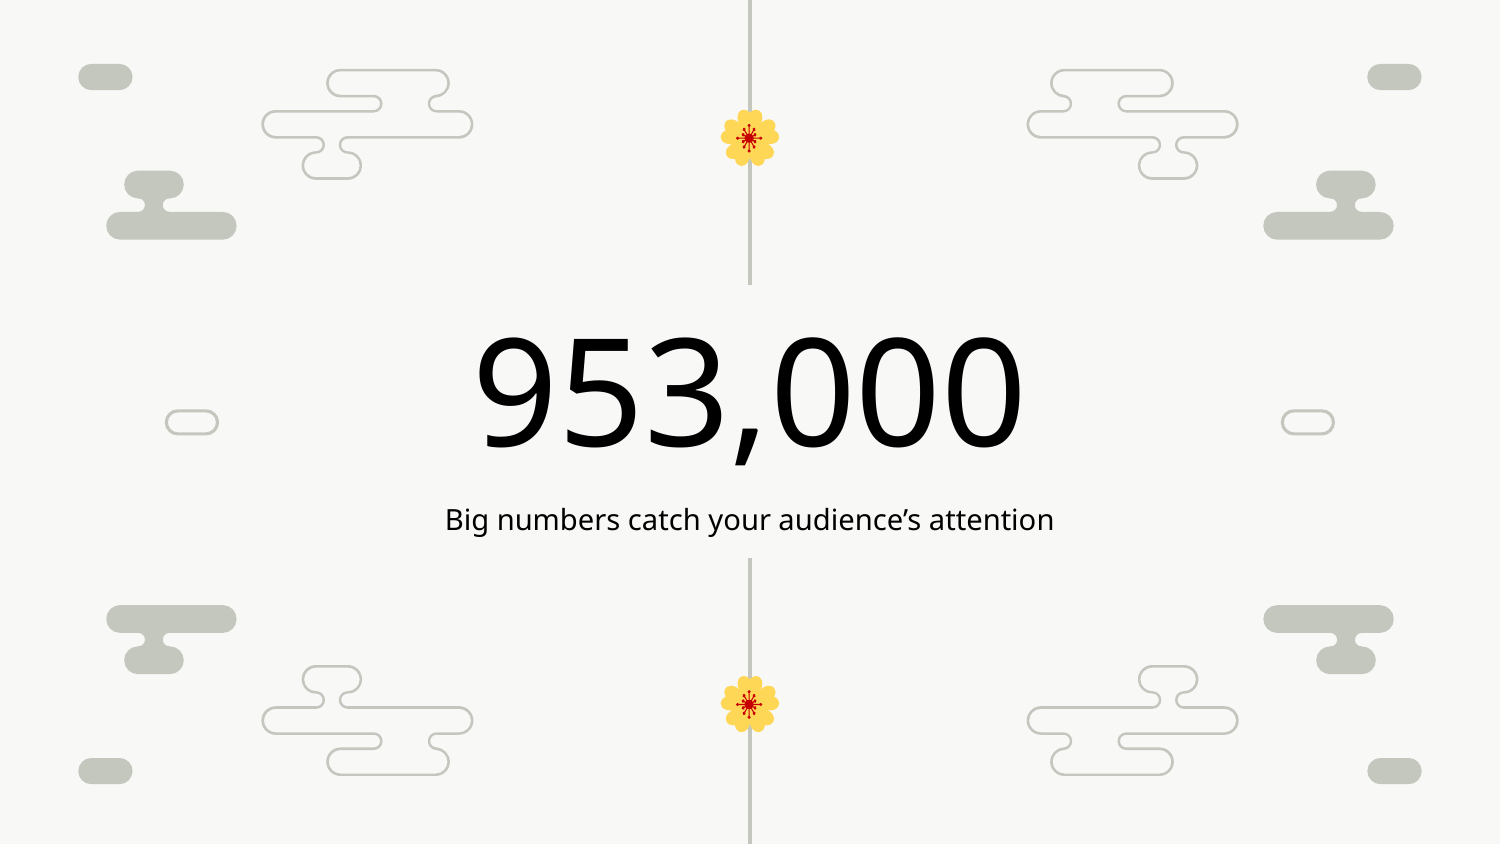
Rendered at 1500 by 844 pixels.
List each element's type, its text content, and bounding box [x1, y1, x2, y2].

text_box [1026, 68, 1239, 180]
subtitle Big numbers catch your audience’s attention [359, 486, 1141, 559]
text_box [106, 171, 237, 240]
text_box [1263, 171, 1394, 240]
title 953,000 [359, 285, 1141, 486]
text_box [1282, 410, 1334, 434]
text_box [1026, 665, 1239, 776]
text_box [261, 68, 474, 180]
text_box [1263, 605, 1394, 674]
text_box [717, 109, 782, 167]
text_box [717, 675, 782, 733]
text_box [166, 410, 218, 434]
text_box [261, 665, 474, 776]
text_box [106, 605, 237, 674]
